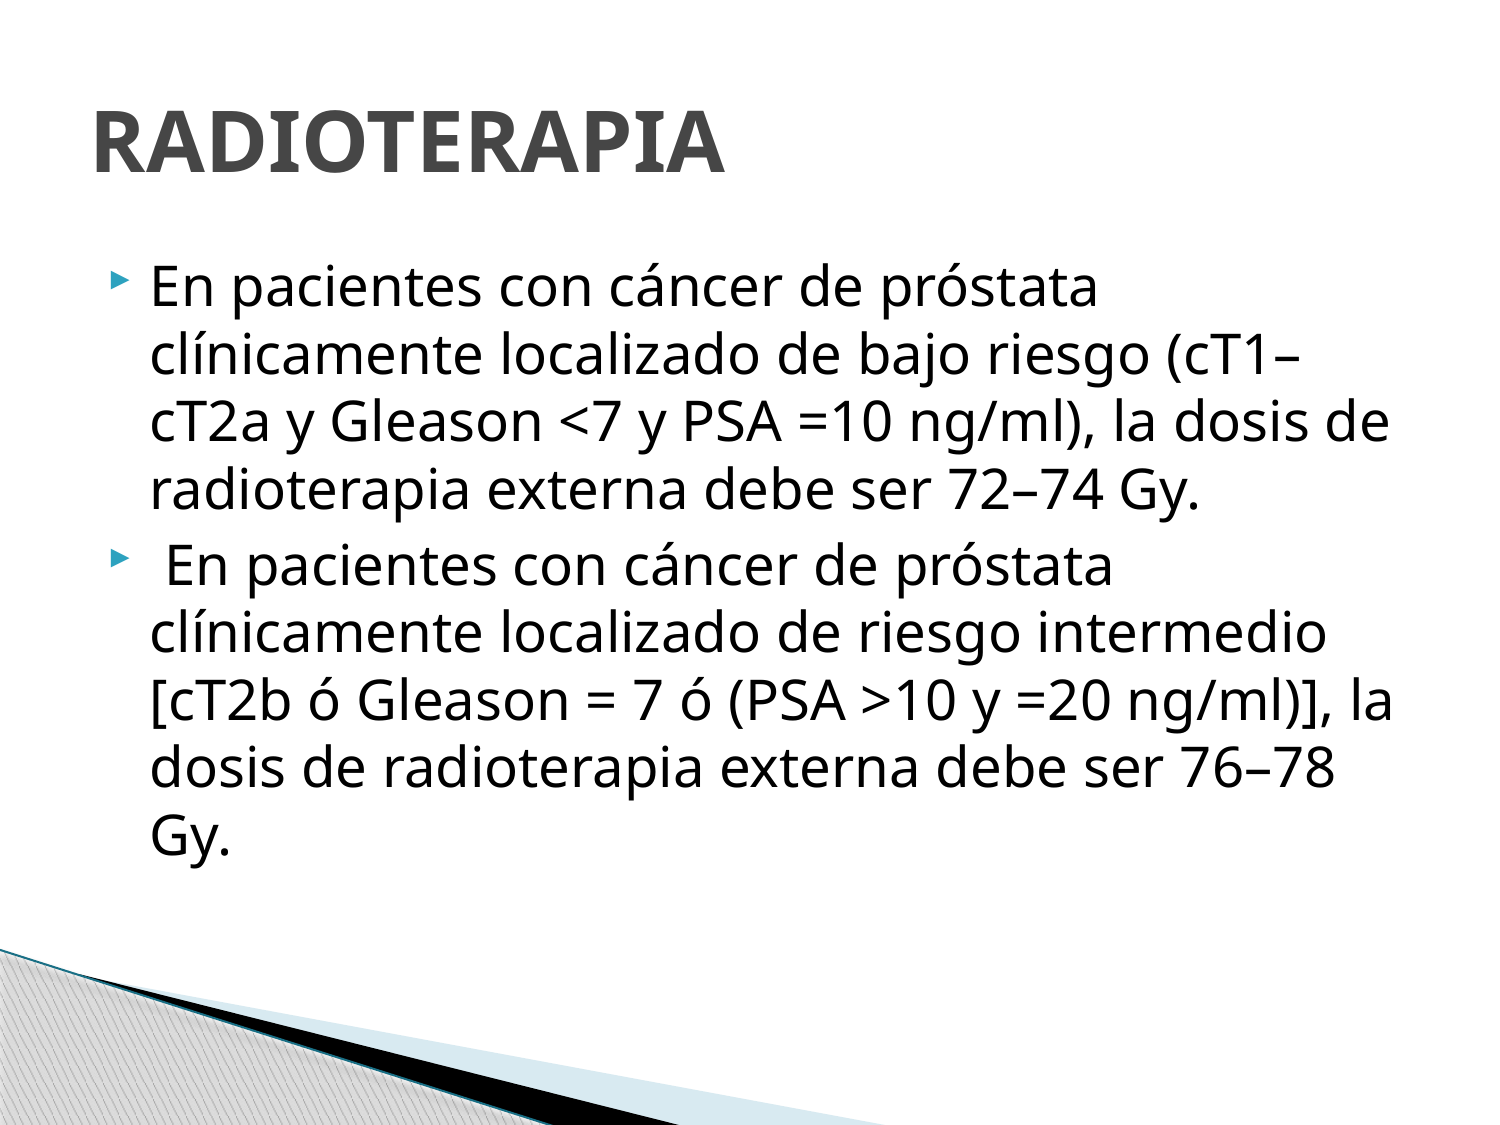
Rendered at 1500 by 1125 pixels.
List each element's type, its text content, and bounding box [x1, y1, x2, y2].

title RADIOTERAPIA [75, 45, 1425, 233]
list En pacientes con cáncer de próstata clínicamente localizado de bajo riesgo (cT1–cT2a y Gleason <7 y PSA =10 ng/ml), la dosis de radioterapia externa debe ser 72–74 Gy. En pacientes con cáncer de próstata clínicamente localizado de riesgo intermedio [cT2b ó Gleason = 7 ó (PSA >10 y =20 ng/ml)], la dosis de radioterapia externa debe ser 76–78 Gy. [75, 243, 1425, 986]
